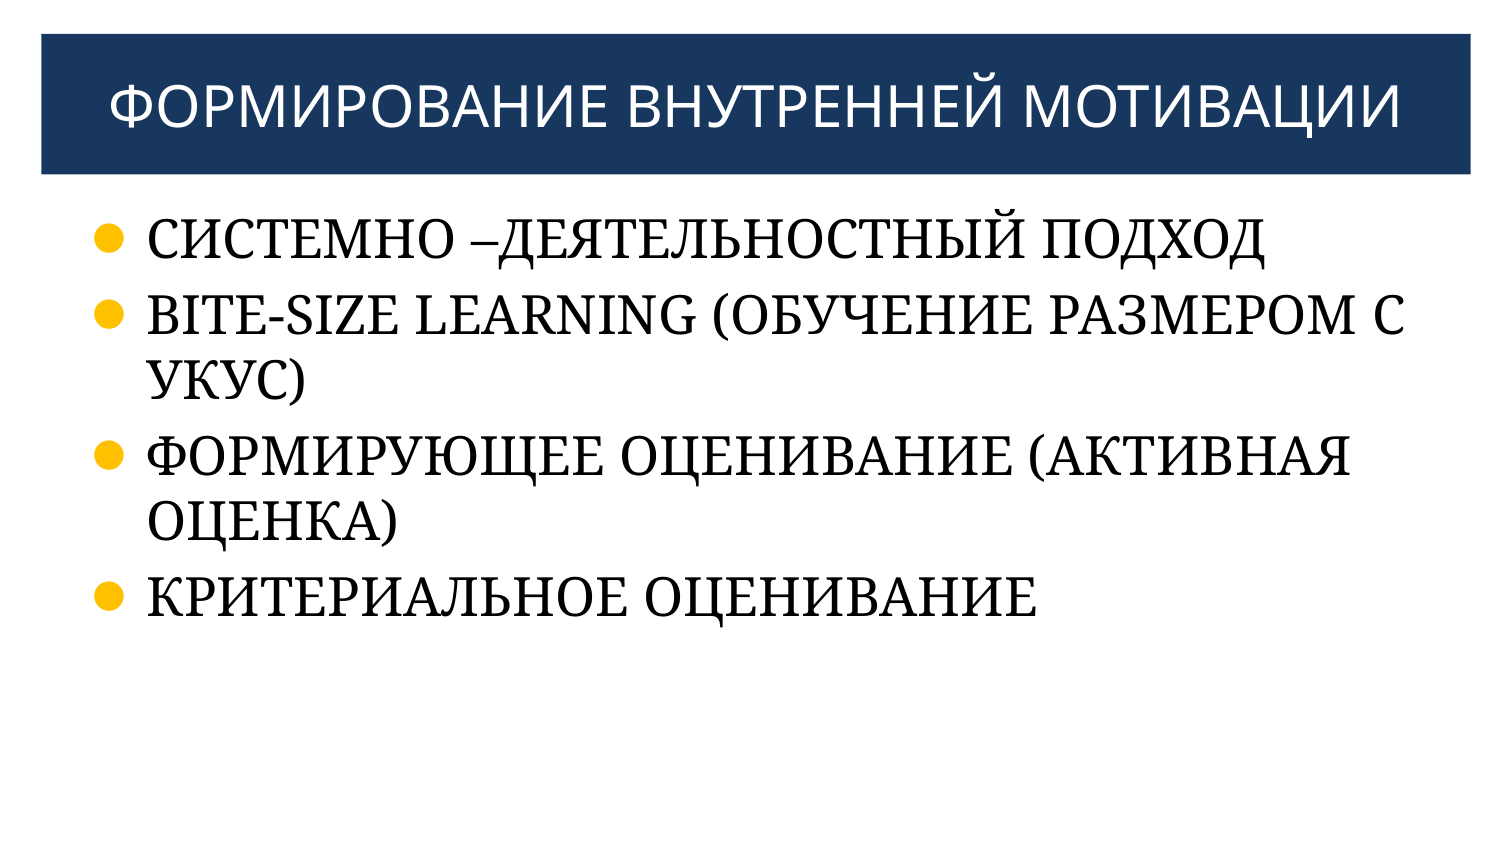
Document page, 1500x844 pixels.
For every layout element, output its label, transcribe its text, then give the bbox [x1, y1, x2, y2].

list СИСТЕМНО –ДЕЯТЕЛЬНОСТНЫЙ ПОДХОД BITE-SIZE LEARNING (ОБУЧЕНИЕ РАЗМЕРОМ С УКУС) ФОРМИРУЮЩЕЕ ОЦЕНИВАНИЕ (АКТИВНАЯ ОЦЕНКА) КРИТЕРИАЛЬНОЕ ОЦЕНИВАНИЕ [75, 196, 1425, 754]
title ФОРМИРОВАНИЕ ВНУТРЕННЕЙ МОТИВАЦИИ [41, 33, 1471, 175]
